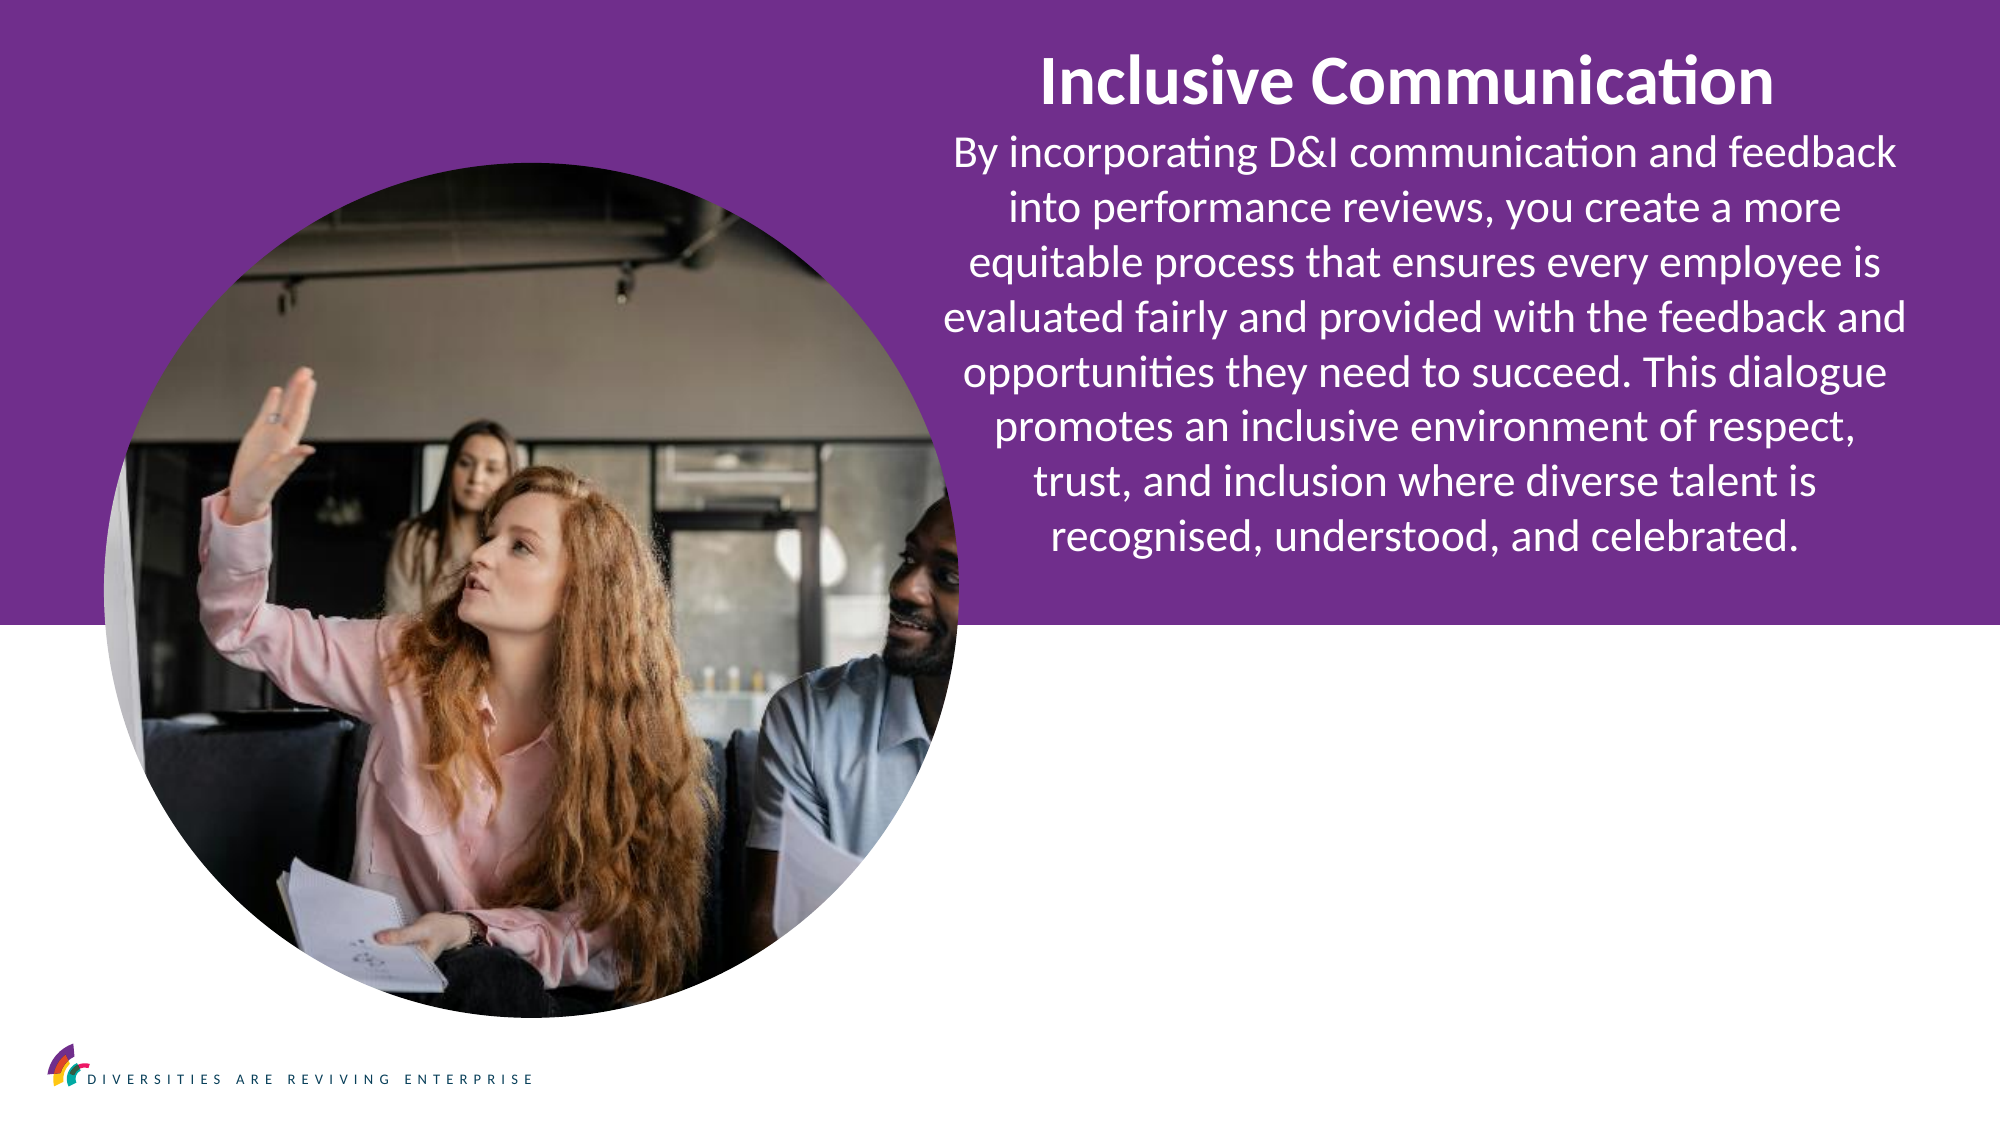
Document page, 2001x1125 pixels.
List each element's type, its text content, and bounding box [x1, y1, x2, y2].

list Inclusive Communication [993, 7, 1823, 113]
text_box By incorporating D&I communication and feedback into performance reviews, you create a more equitable process that ensures every employee is evaluated fairly and provided with the feedback and opportunities they need to succeed. This dialogue promotes an inclusive environment of respect, trust, and inclusion where diverse talent is recognised, understood, and celebrated. [924, 113, 1926, 569]
picture [103, 162, 959, 1018]
